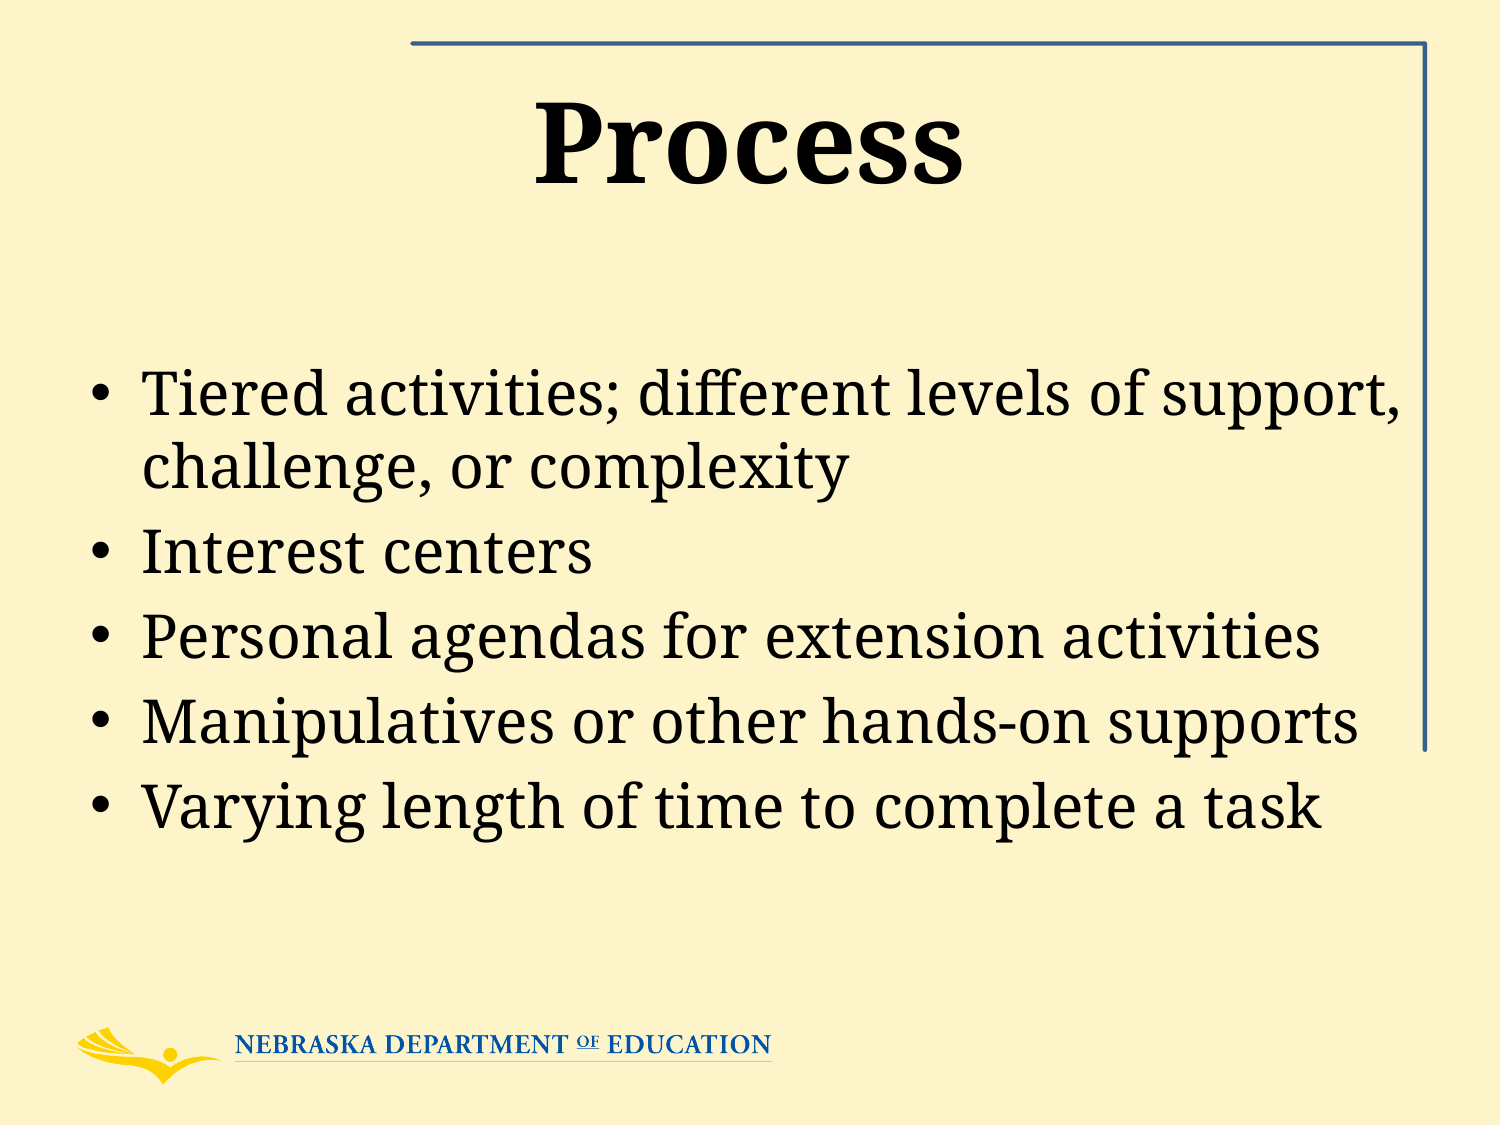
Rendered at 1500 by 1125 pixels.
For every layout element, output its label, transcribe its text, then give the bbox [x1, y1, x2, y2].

title Process [75, 45, 1425, 233]
picture [75, 1024, 800, 1094]
list Tiered activities; different levels of support, challenge, or complexity Interest centers Personal agendas for extension activities Manipulatives or other hands-on supports Varying length of time to complete a task [75, 262, 1425, 1005]
